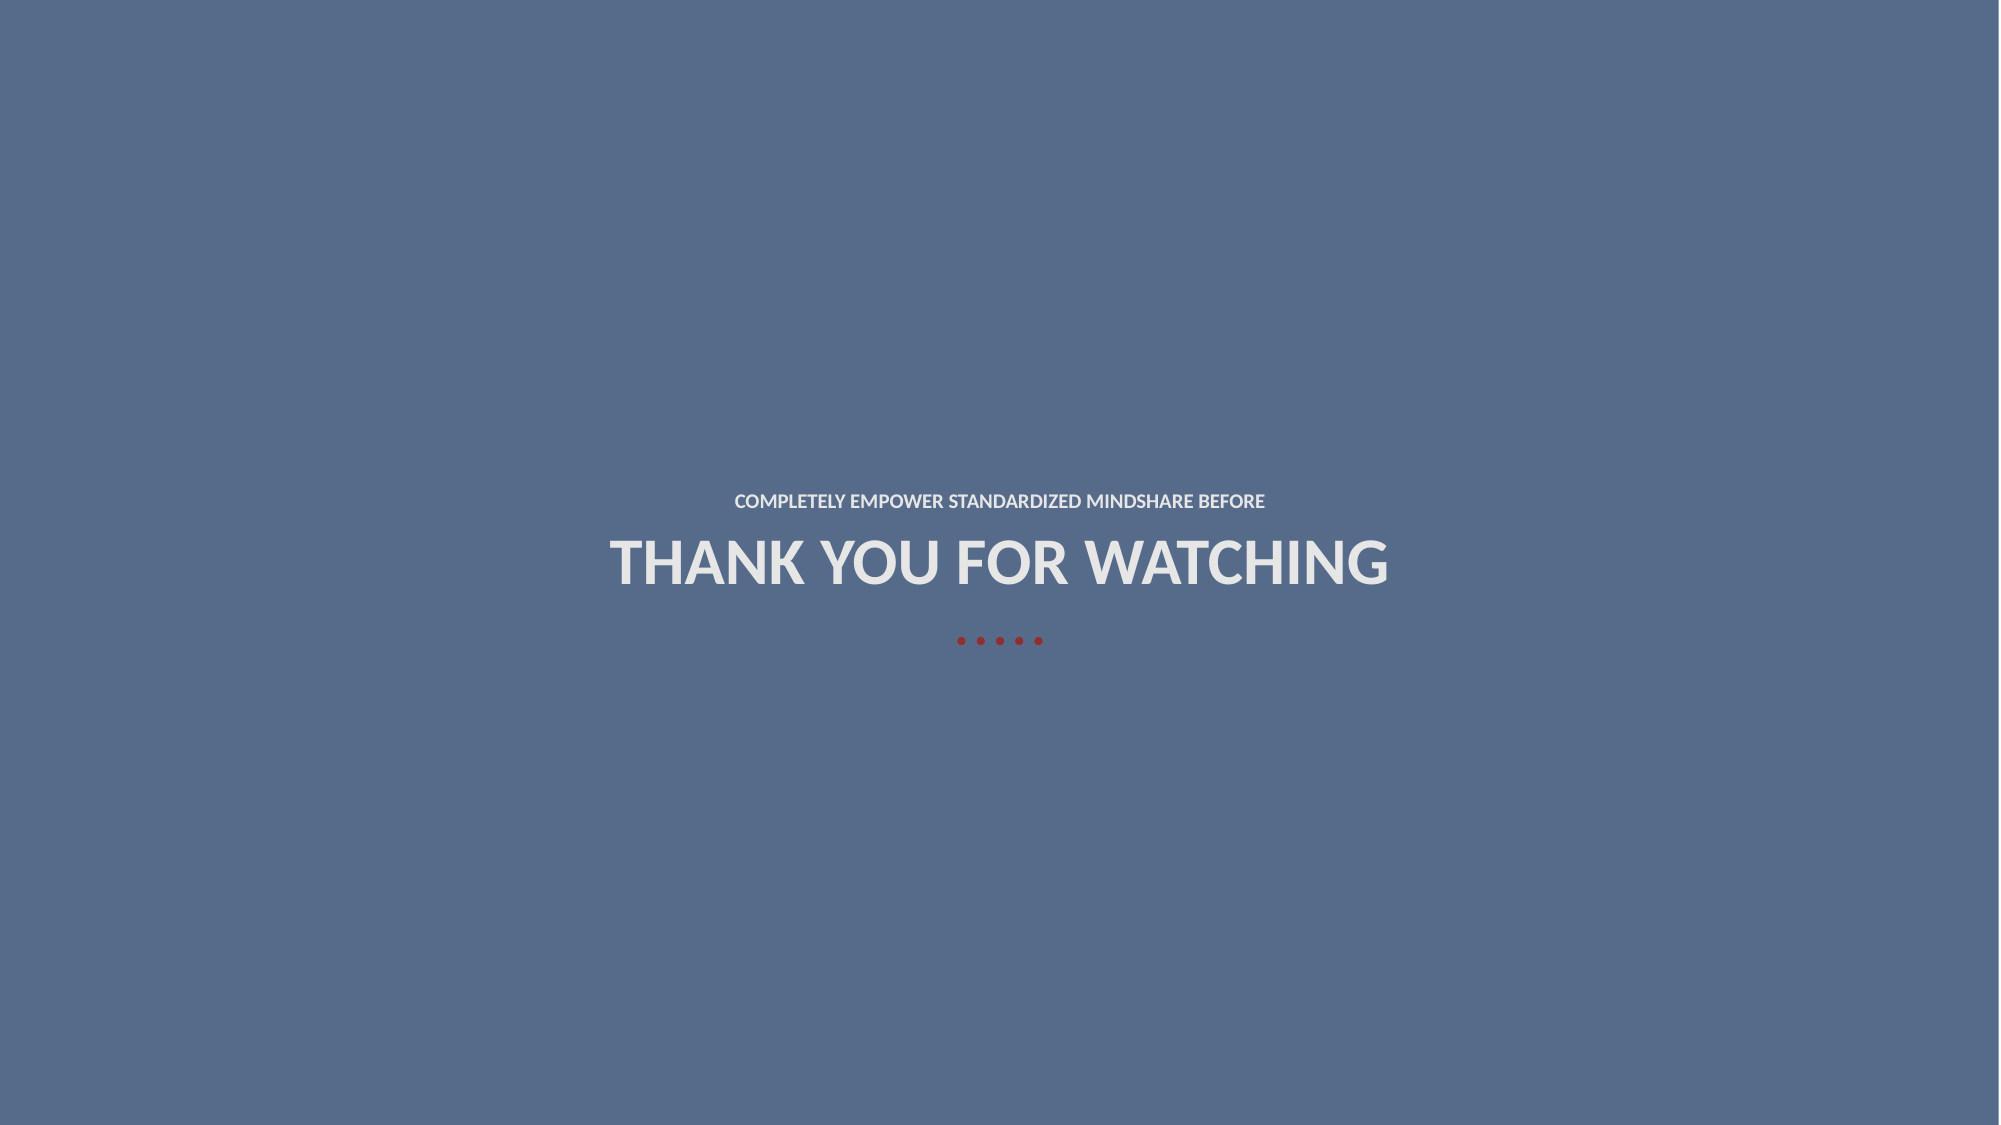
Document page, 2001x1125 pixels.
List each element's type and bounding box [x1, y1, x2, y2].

text_box [957, 637, 1043, 645]
picture [0, 0, 2000, 1125]
